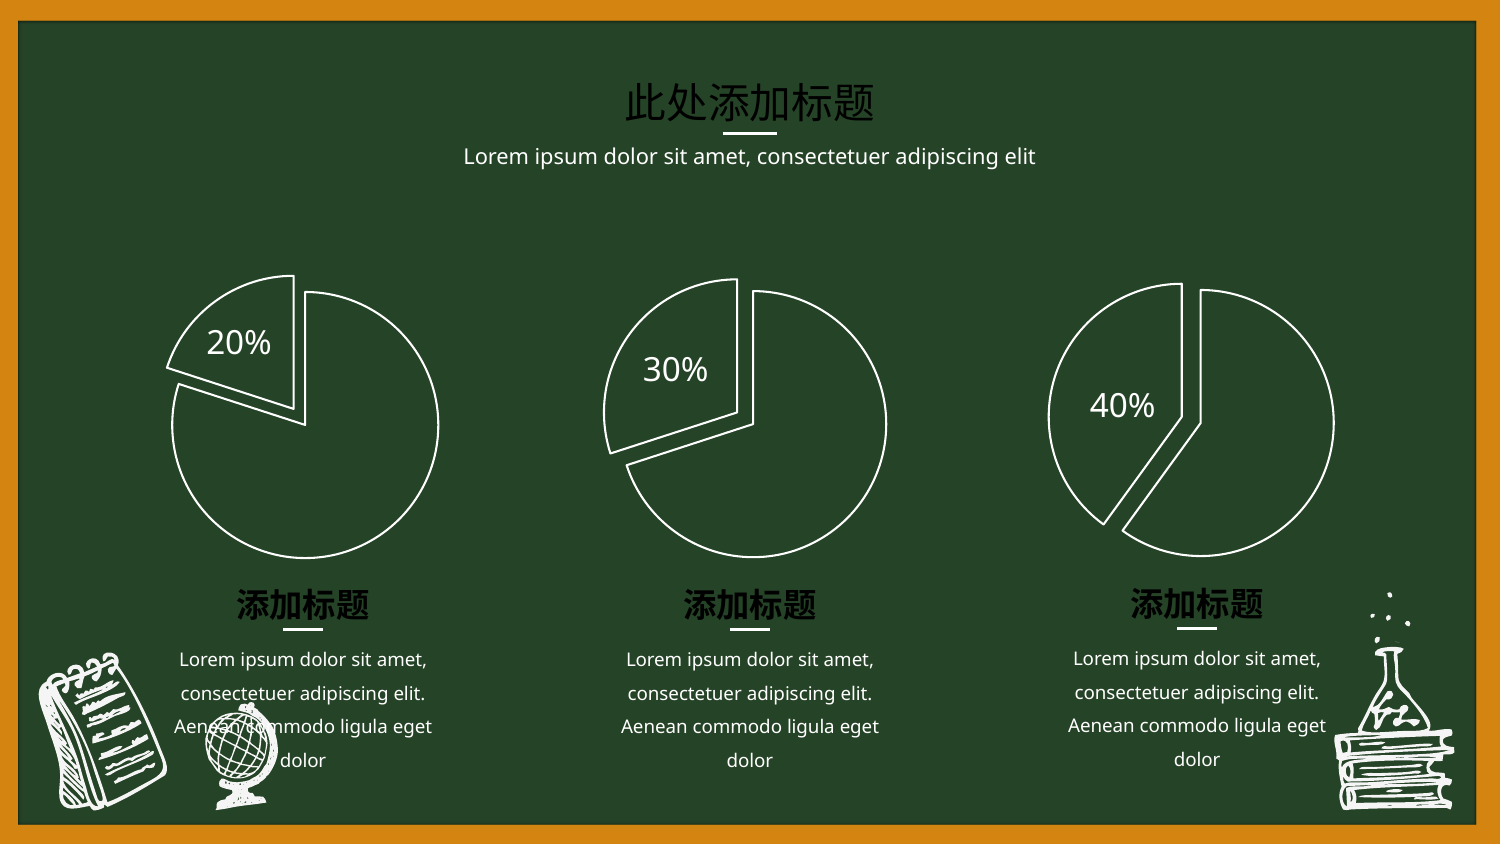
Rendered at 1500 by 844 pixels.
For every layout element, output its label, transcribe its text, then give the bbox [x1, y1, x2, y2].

text_box Lorem ipsum dolor sit amet, consectetuer adipiscing elit. Aenean commodo ligula eget dolor [597, 629, 903, 779]
text_box 添加标题 [1115, 578, 1279, 628]
picture [0, 0, 1500, 844]
text_box Lorem ipsum dolor sit amet, consectetuer adipiscing elit. Aenean commodo ligula eget dolor [1044, 628, 1350, 778]
text_box Lorem ipsum dolor sit amet, consectetuer adipiscing elit [448, 135, 1052, 177]
text_box 添加标题 [221, 578, 385, 629]
text_box 添加标题 [668, 578, 832, 629]
chart [70, 266, 1430, 578]
text_box Lorem ipsum dolor sit amet, consectetuer adipiscing elit. Aenean commodo ligula eget dolor [150, 629, 456, 779]
text_box 此处添加标题 [609, 69, 891, 135]
